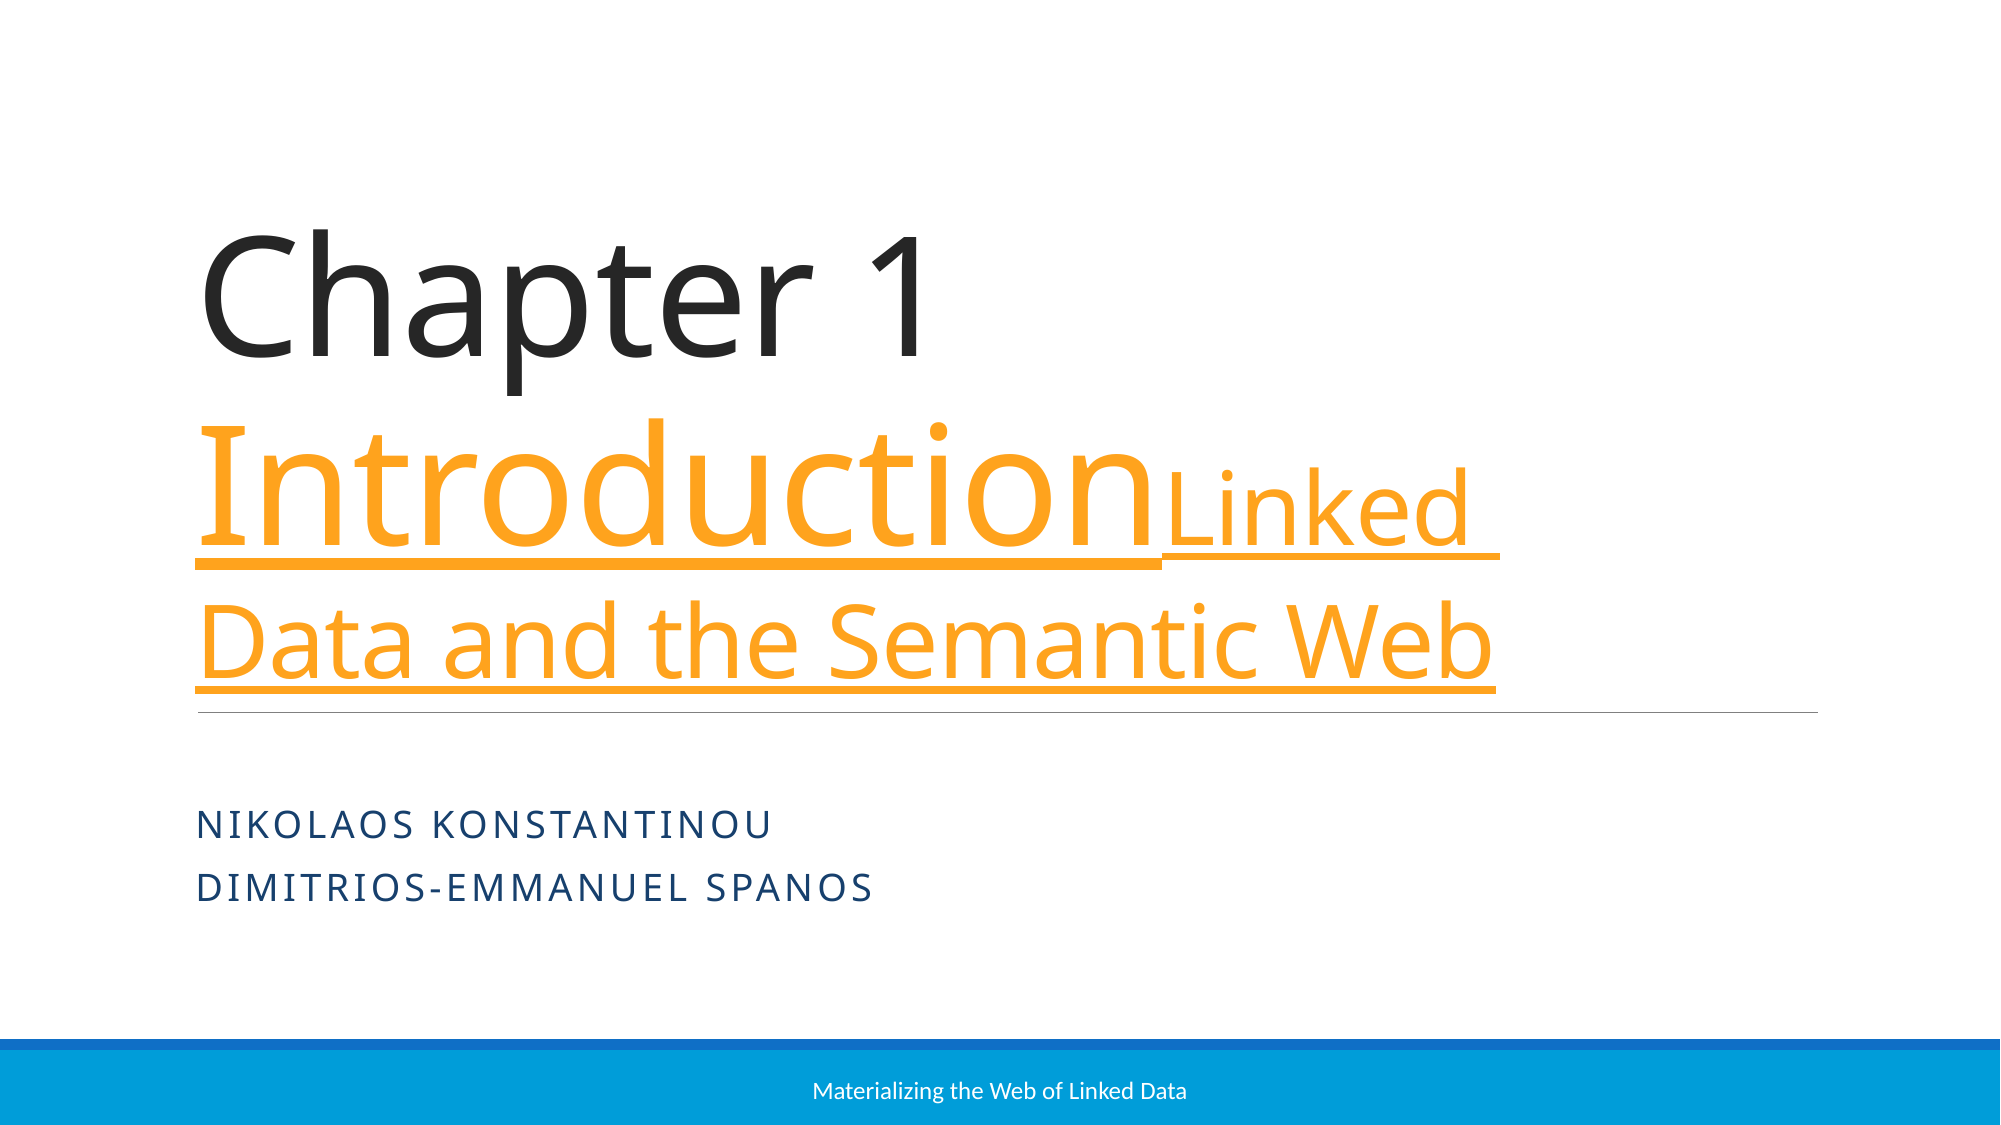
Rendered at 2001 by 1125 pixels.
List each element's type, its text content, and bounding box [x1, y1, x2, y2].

footer Materializing the Web of Linked Data [604, 1059, 1396, 1120]
title Chapter 1 Introduction Linked Data and the Semantic Web [180, 124, 1830, 710]
subtitle Nikolaos Konstantinou Dimitrios-Emmanuel Spanos [180, 730, 1831, 919]
